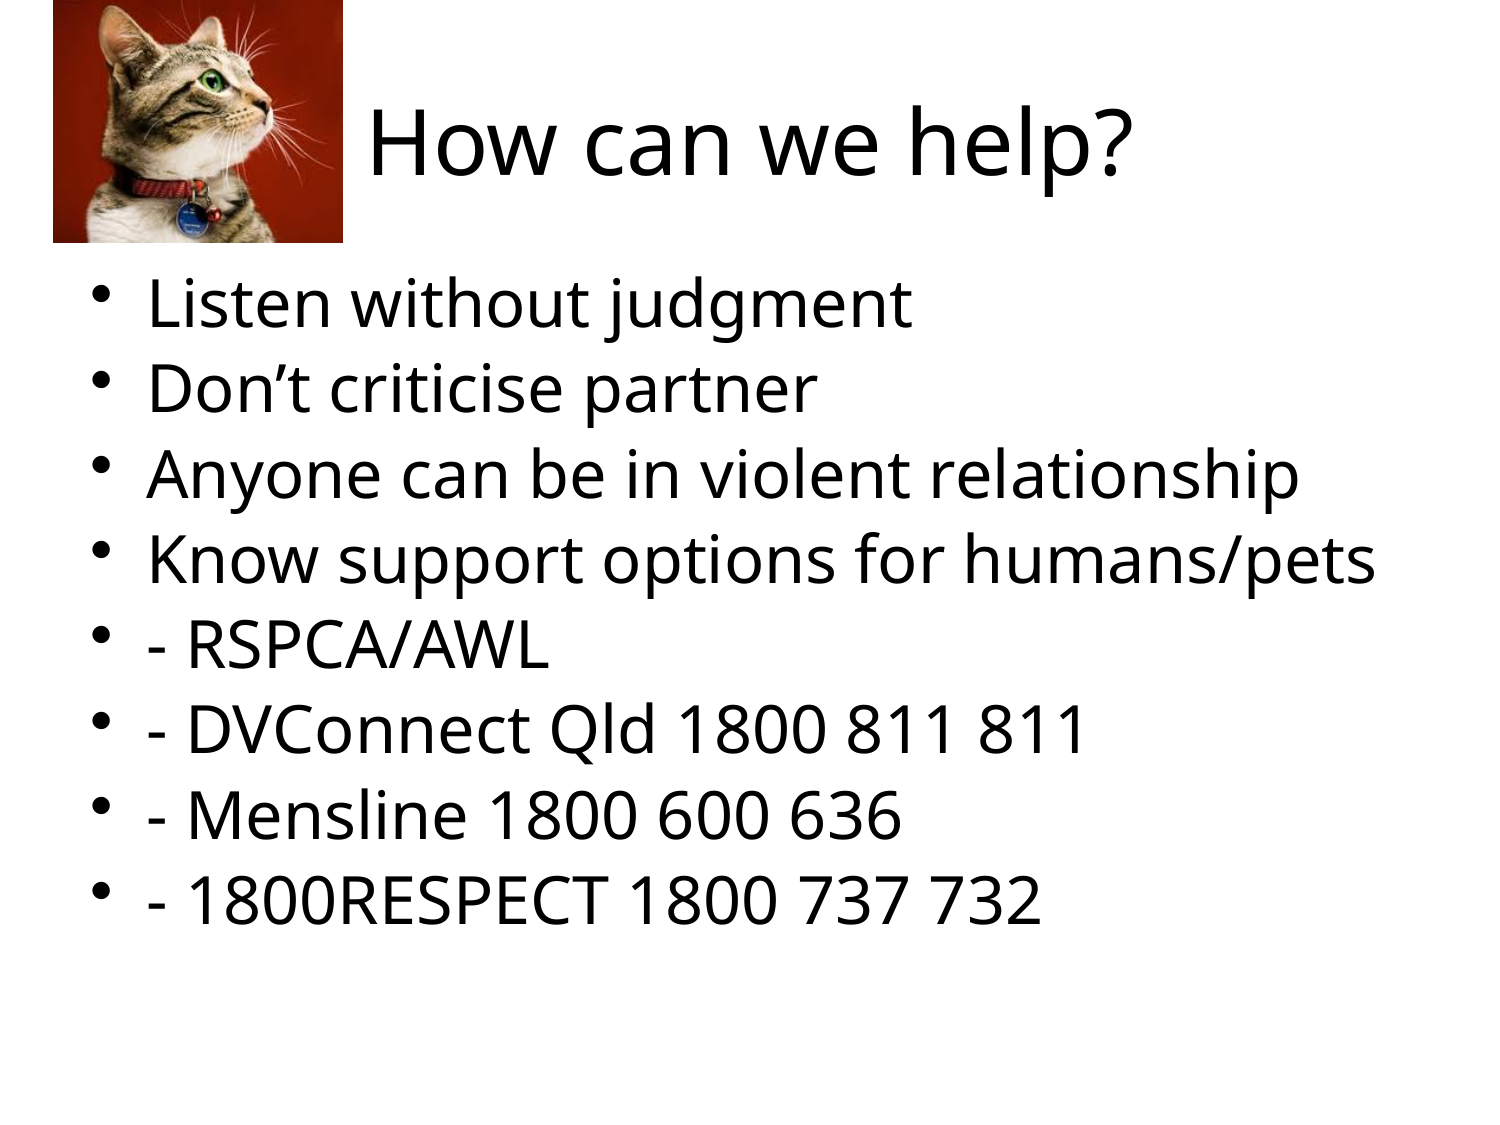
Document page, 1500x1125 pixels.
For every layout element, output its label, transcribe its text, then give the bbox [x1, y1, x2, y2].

picture [52, 0, 343, 243]
title How can we help? [346, 45, 1425, 233]
list Listen without judgment Don’t criticise partner Anyone can be in violent relationship Know support options for humans/pets - RSPCA/AWL - DVConnect Qld 1800 811 811 - Mensline 1800 600 636 - 1800RESPECT 1800 737 732 [75, 262, 1425, 1005]
